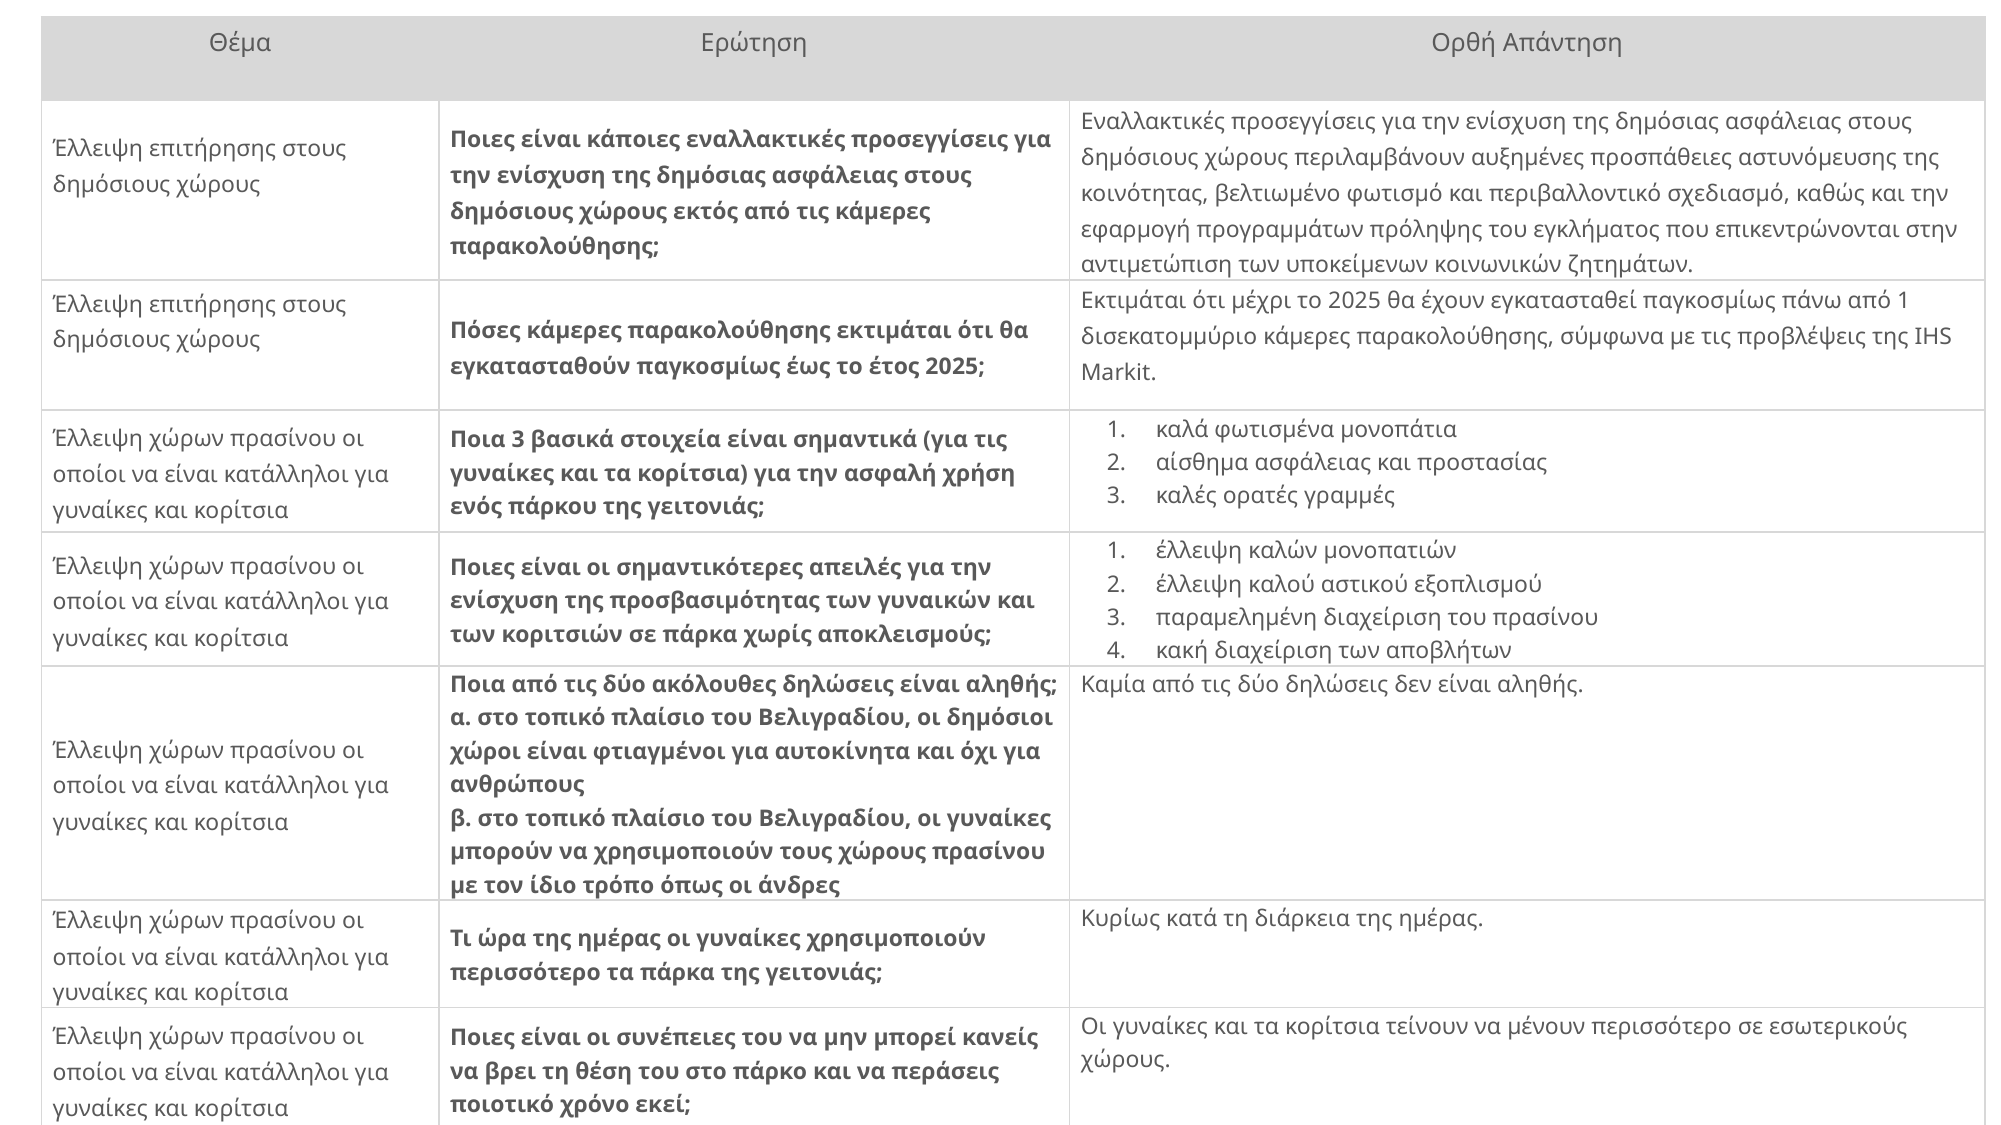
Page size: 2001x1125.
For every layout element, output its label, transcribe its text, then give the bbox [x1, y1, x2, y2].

table_cell έλλειψη καλών μονοπατιών έλλειψη καλού αστικού εξοπλισμού παραμελημένη διαχείριση του πρασίνου κακή διαχείριση των αποβλήτων [1070, 533, 1984, 665]
table_cell Πόσες κάμερες παρακολούθησης εκτιμάται ότι θα εγκατασταθούν παγκοσμίως έως το έτος 2025; [440, 281, 1069, 409]
table_cell Έλλειψη χώρων πρασίνου οι οποίοι να είναι κατάλληλοι για γυναίκες και κορίτσια [42, 667, 438, 899]
table_cell Εναλλακτικές προσεγγίσεις για την ενίσχυση της δημόσιας ασφάλειας στους δημόσιους χώρους περιλαμβάνουν αυξημένες προσπάθειες αστυνόμευσης της κοινότητας, βελτιωμένο φωτισμό και περιβαλλοντικό σχεδιασμό, καθώς και την εφαρμογή προγραμμάτων πρόληψης του εγκλήματος που επικεντρώνονται στην αντιμετώπιση των υποκείμενων κοινωνικών ζητημάτων. [1070, 101, 1984, 279]
table_cell καλά φωτισμένα μονοπάτια αίσθημα ασφάλειας και προστασίας καλές ορατές γραμμές [1070, 411, 1984, 531]
table_header Ορθή Απάντηση [1070, 18, 1984, 99]
table_cell Έλλειψη επιτήρησης στους δημόσιους χώρους [42, 101, 438, 279]
table_cell Έλλειψη χώρων πρασίνου οι οποίοι να είναι κατάλληλοι για γυναίκες και κορίτσια [42, 533, 438, 665]
table_cell Εκτιμάται ότι μέχρι το 2025 θα έχουν εγκατασταθεί παγκοσμίως πάνω από 1 δισεκατομμύριο κάμερες παρακολούθησης, σύμφωνα με τις προβλέψεις της IHS Markit. [1070, 281, 1984, 409]
table_cell Οι γυναίκες και τα κορίτσια τείνουν να μένουν περισσότερο σε εσωτερικούς χώρους. [1070, 1008, 1984, 1125]
table_cell Ποια από τις δύο ακόλουθες δηλώσεις είναι αληθής; α. στο τοπικό πλαίσιο του Βελιγραδίου, οι δημόσιοι χώροι είναι φτιαγμένοι για αυτοκίνητα και όχι για ανθρώπους β. στο τοπικό πλαίσιο του Βελιγραδίου, οι γυναίκες μπορούν να χρησιμοποιούν τους χώρους πρασίνου με τον ίδιο τρόπο όπως οι άνδρες [440, 667, 1069, 899]
table_cell Ποιες είναι οι συνέπειες του να μην μπορεί κανείς να βρει τη θέση του στο πάρκο και να περάσεις ποιοτικό χρόνο εκεί; [440, 1008, 1069, 1125]
table_cell Έλλειψη χώρων πρασίνου οι οποίοι να είναι κατάλληλοι για γυναίκες και κορίτσια [42, 901, 438, 1007]
table_cell Κυρίως κατά τη διάρκεια της ημέρας. [1070, 901, 1984, 1007]
table_cell Έλλειψη χώρων πρασίνου οι οποίοι να είναι κατάλληλοι για γυναίκες και κορίτσια [42, 1008, 438, 1125]
table_cell Έλλειψη χώρων πρασίνου οι οποίοι να είναι κατάλληλοι για γυναίκες και κορίτσια [42, 411, 438, 531]
table_cell Έλλειψη επιτήρησης στους δημόσιους χώρους [42, 281, 438, 409]
table_cell Ποια 3 βασικά στοιχεία είναι σημαντικά (για τις γυναίκες και τα κορίτσια) για την ασφαλή χρήση ενός πάρκου της γειτονιάς; [440, 411, 1069, 531]
table_cell Ποιες είναι κάποιες εναλλακτικές προσεγγίσεις για την ενίσχυση της δημόσιας ασφάλειας στους δημόσιους χώρους εκτός από τις κάμερες παρακολούθησης; [440, 101, 1069, 279]
table_cell Ποιες είναι οι σημαντικότερες απειλές για την ενίσχυση της προσβασιμότητας των γυναικών και των κοριτσιών σε πάρκα χωρίς αποκλεισμούς; [440, 533, 1069, 665]
table_cell Τι ώρα της ημέρας οι γυναίκες χρησιμοποιούν περισσότερο τα πάρκα της γειτονιάς; [440, 901, 1069, 1007]
table_header Θέμα [42, 18, 438, 99]
table_cell Καμία από τις δύο δηλώσεις δεν είναι αληθής. [1070, 667, 1984, 899]
table_header Ερώτηση [440, 18, 1069, 99]
